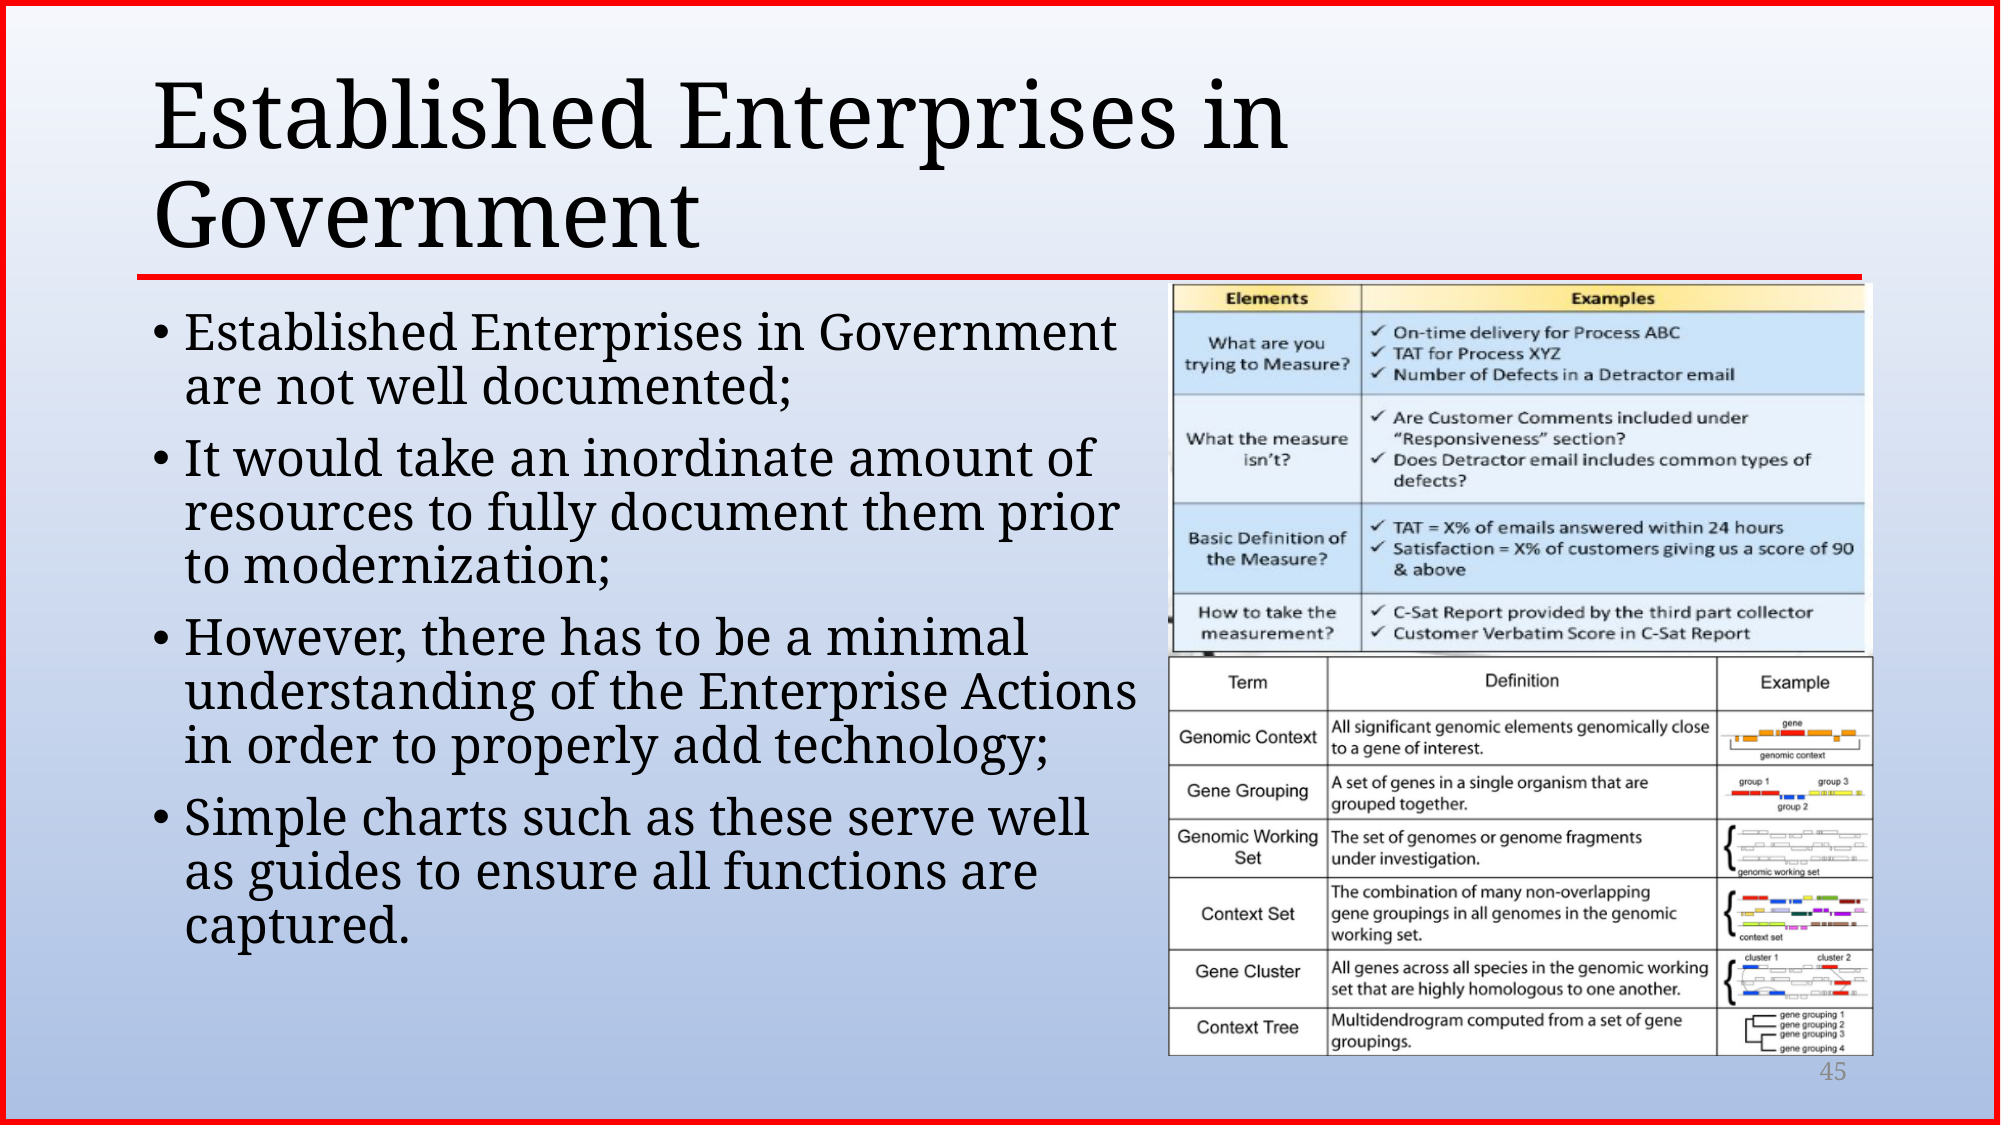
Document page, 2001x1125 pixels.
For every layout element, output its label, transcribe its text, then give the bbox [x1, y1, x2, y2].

list Established Enterprises in Government are not well documented; It would take an inordinate amount of resources to fully document them prior to modernization; However, there has to be a minimal understanding of the Enterprise Actions in order to properly add technology; Simple charts such as these serve well as guides to ensure all functions are captured. [137, 299, 1162, 1014]
title Established Enterprises in Government [137, 59, 1863, 278]
picture [1168, 283, 1874, 1056]
slide_number 45 [1412, 1056, 1863, 1103]
